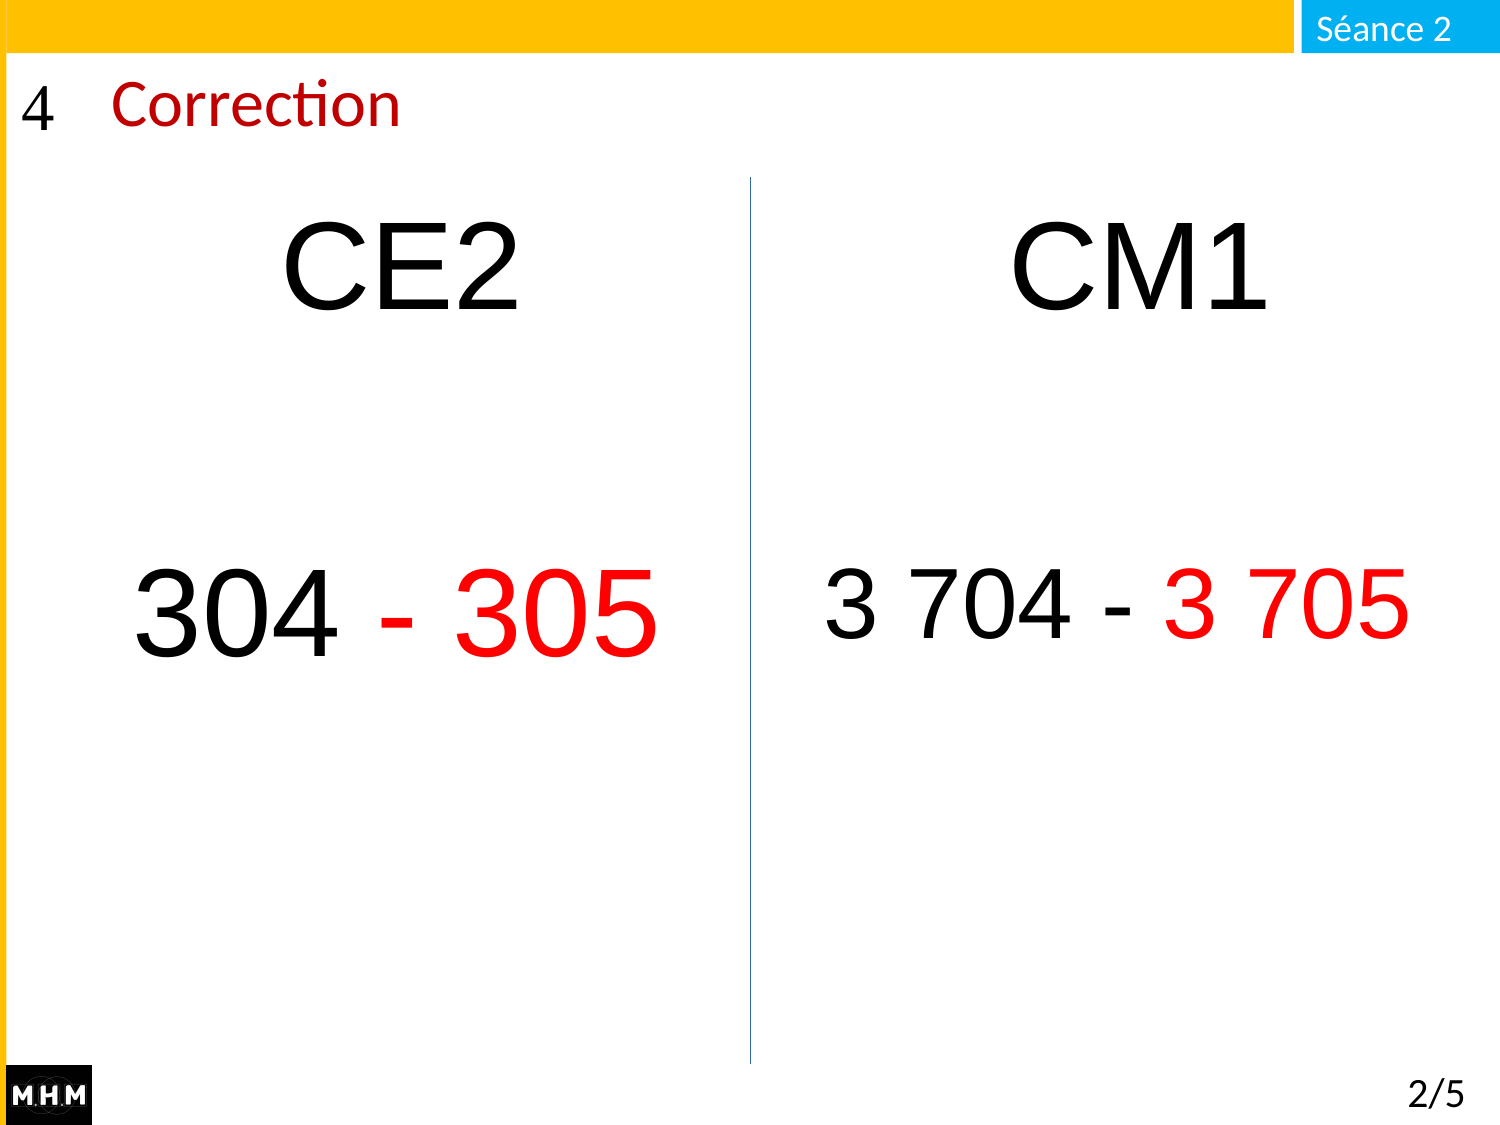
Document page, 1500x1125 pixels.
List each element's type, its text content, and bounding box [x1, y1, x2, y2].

text_box CE2 CM1 [265, 177, 1300, 332]
text_box 304 - 305 [118, 524, 680, 680]
list 2/5 [1373, 1064, 1500, 1125]
title Correction [96, 60, 1391, 150]
text_box 3 704 - 3 705 [808, 531, 1447, 658]
picture [6, 1065, 92, 1125]
